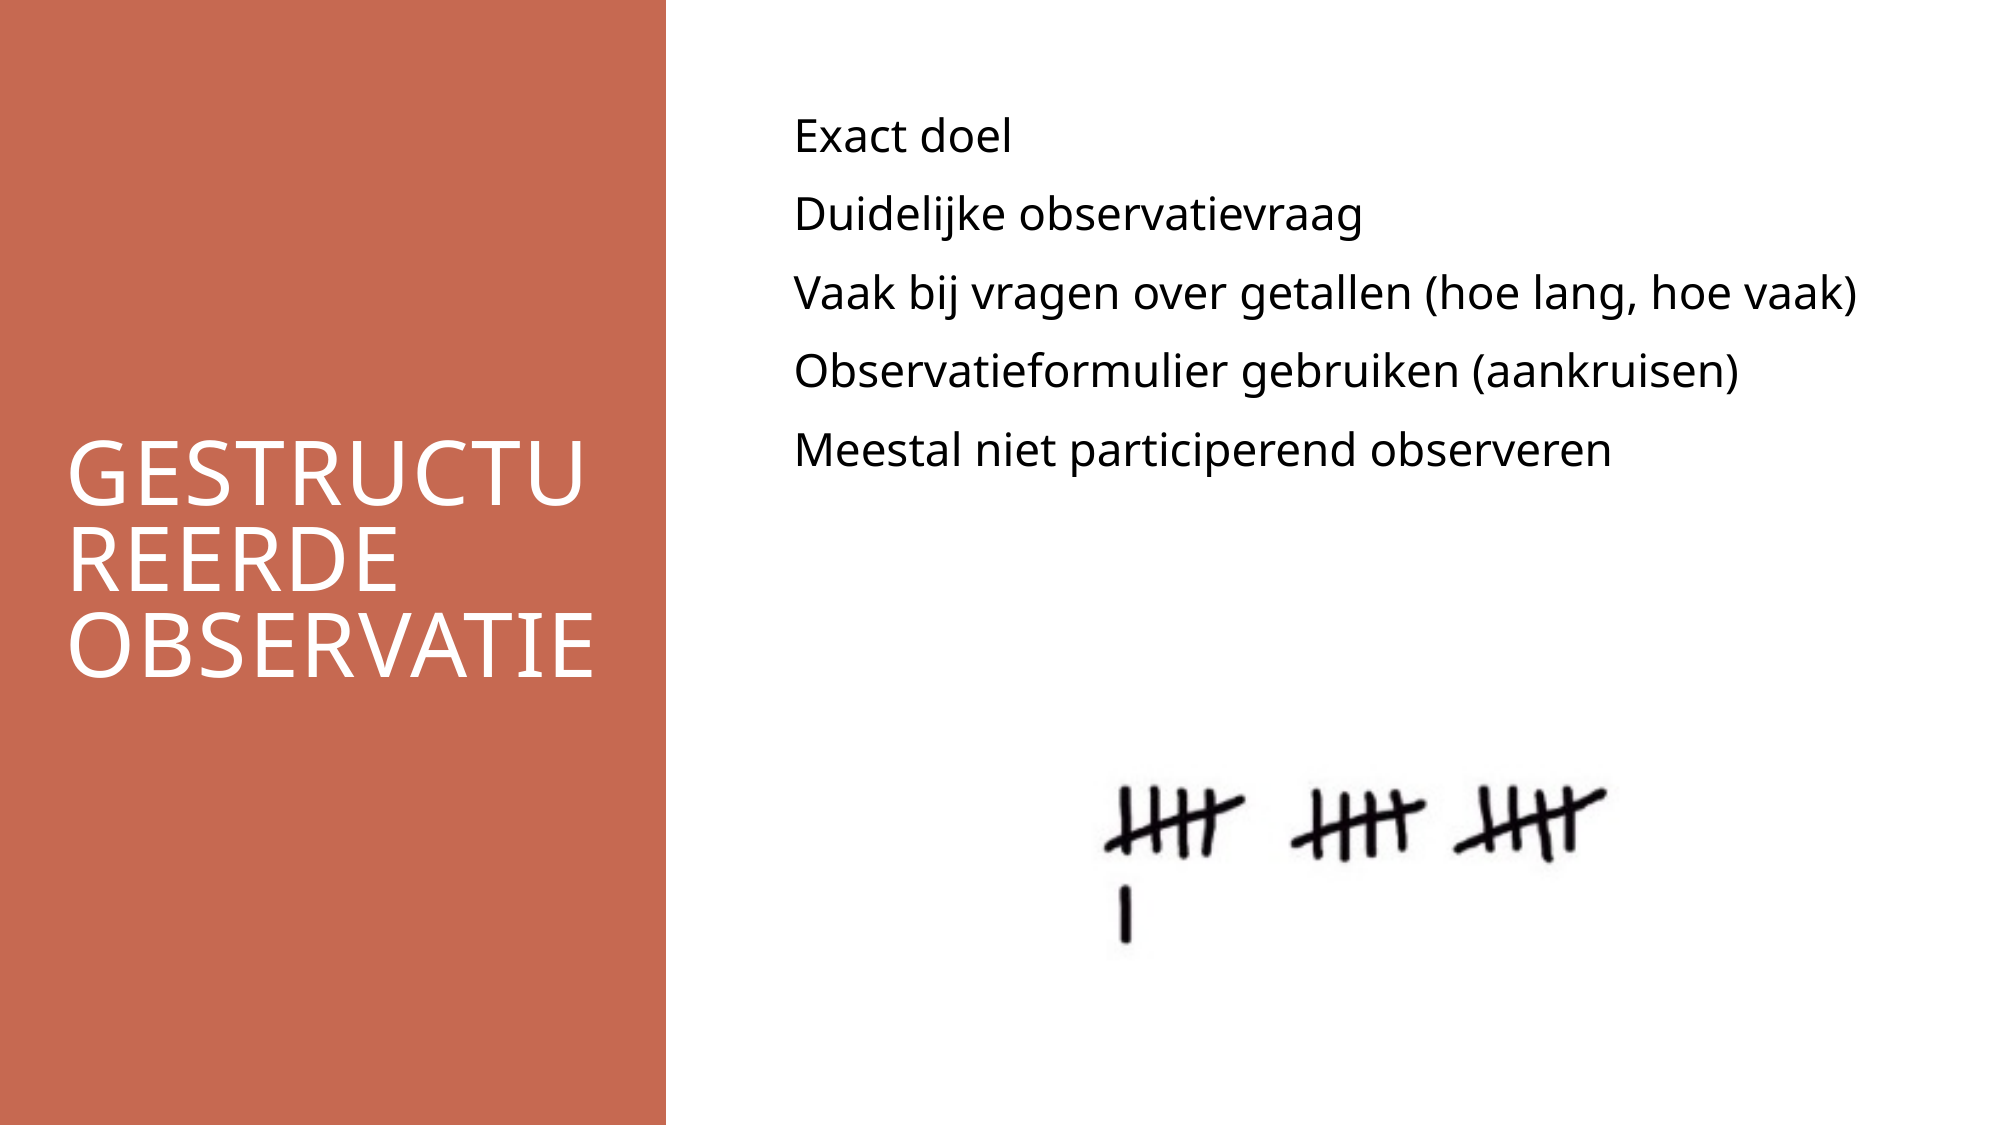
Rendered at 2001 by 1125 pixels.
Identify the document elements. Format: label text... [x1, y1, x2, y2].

picture [1075, 746, 1644, 1024]
title Gestructureerde observatie [50, 104, 614, 1026]
list Exact doel​ Duidelijke observatievraag​ Vaak bij vragen over getallen (hoe lang, hoe vaak)​ Observatieformulier gebruiken (aankruisen)​ Meestal niet participerend observeren [770, 104, 1948, 720]
text_box [0, 0, 667, 1125]
